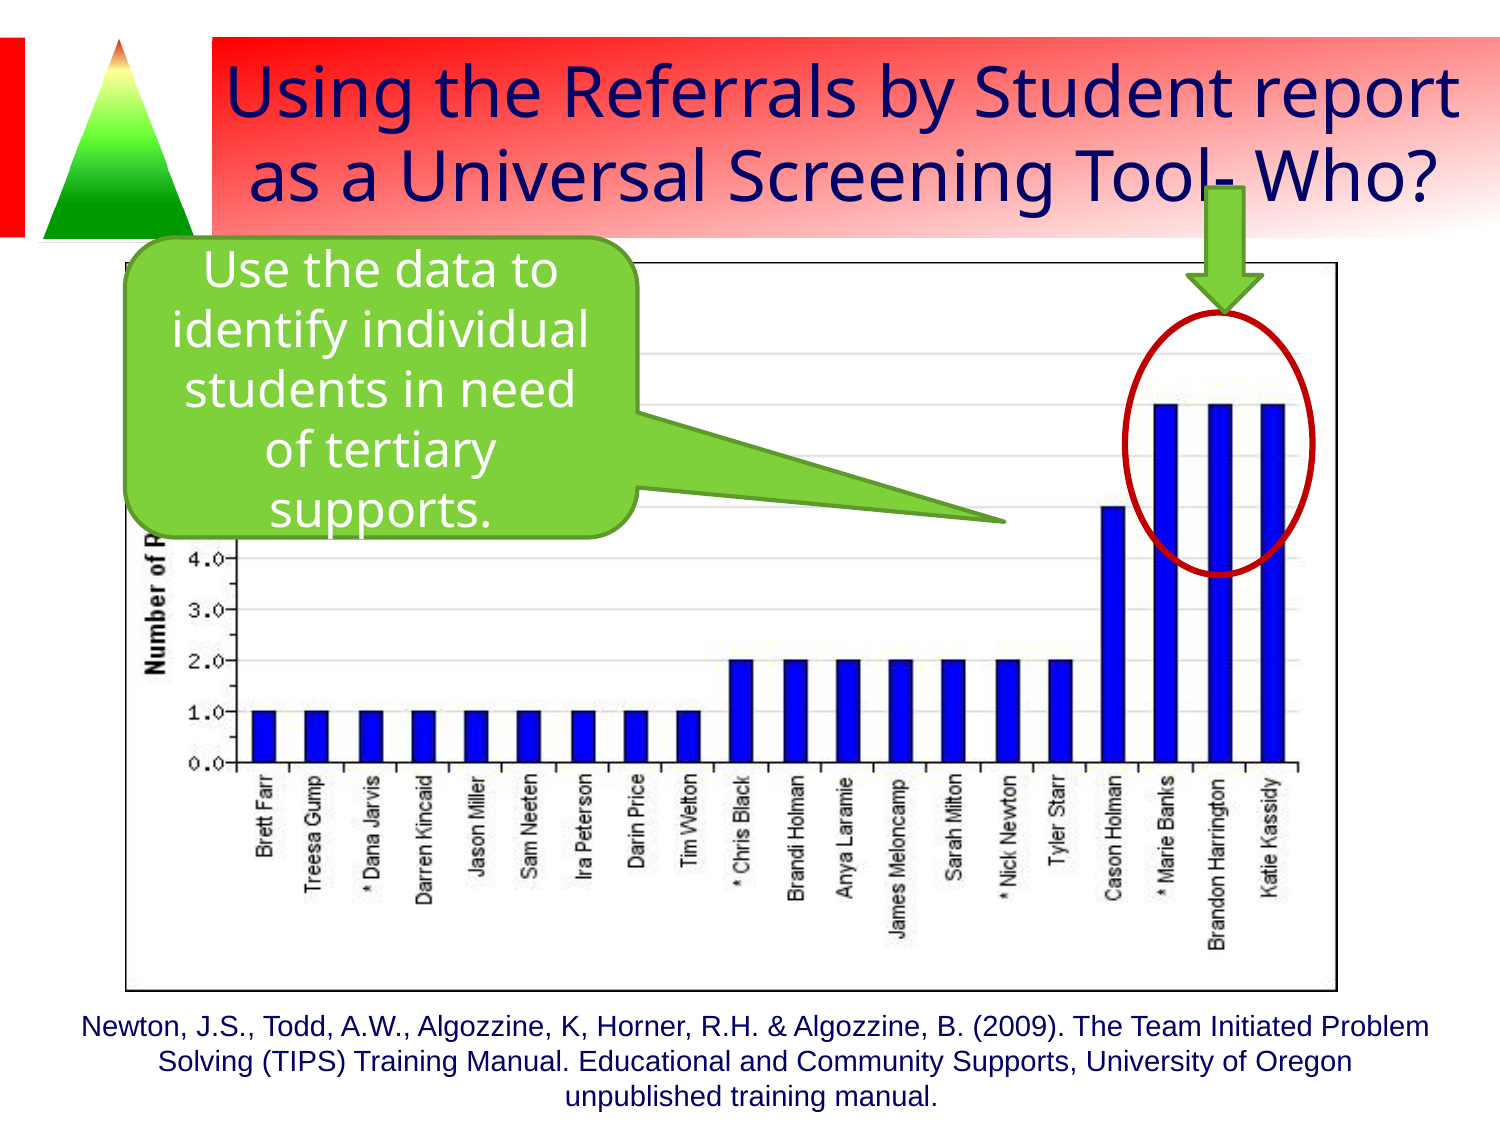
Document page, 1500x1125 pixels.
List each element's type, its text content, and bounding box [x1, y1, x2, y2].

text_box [124, 262, 1338, 992]
footer Newton, J.S., Todd, A.W., Algozzine, K, Horner, R.H. & Algozzine, B. (2009). The Team Initiated Problem Solving (TIPS) Training Manual. Educational and Community Supports, University of Oregon unpublished training manual. [62, 999, 1451, 1061]
text_box [1204, 185, 1246, 260]
text_box Use the data to identify individual students in need of tertiary supports. [130, 235, 632, 260]
title Using the Referrals by Student report as a Universal Screening Tool- Who? [187, 37, 1500, 226]
picture [37, 30, 200, 243]
